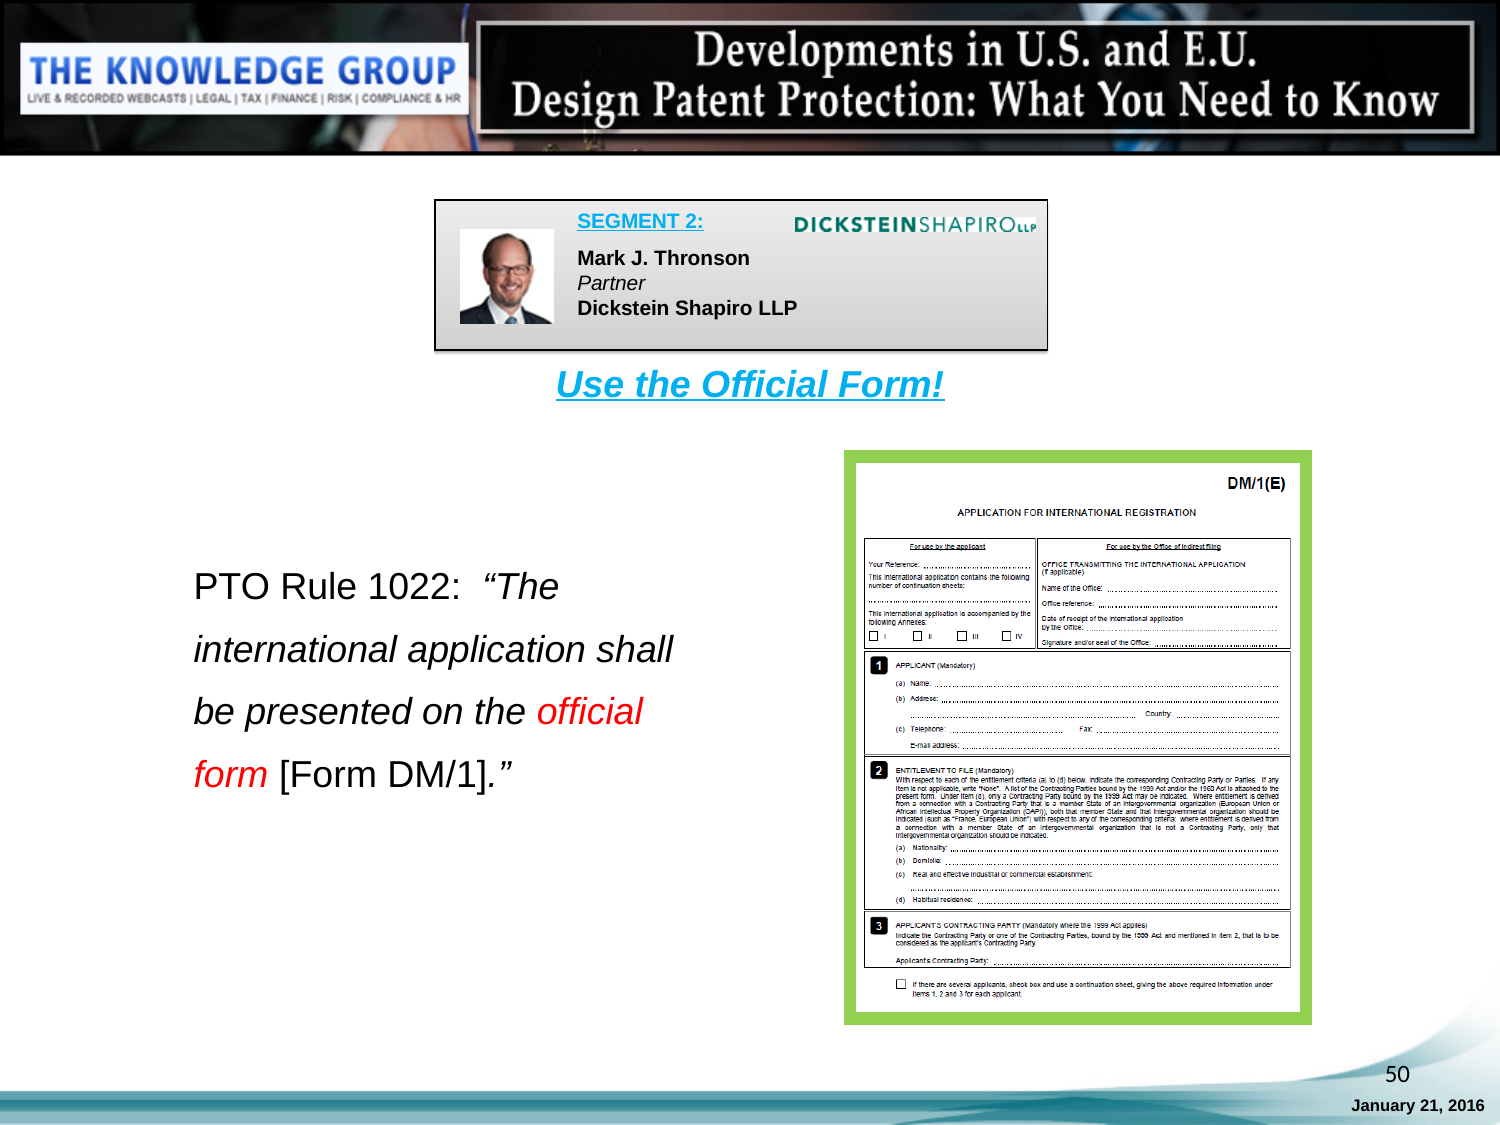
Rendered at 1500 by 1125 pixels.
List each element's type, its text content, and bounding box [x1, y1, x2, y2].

text_box PTO Rule 1022: “The international application shall be presented on the official form [Form DM/1].” [178, 537, 692, 803]
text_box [435, 199, 1048, 350]
picture [0, 0, 1500, 352]
text_box January 21, 2016 [1099, 1087, 1500, 1123]
text_box 50 [1074, 1042, 1425, 1103]
picture [0, 412, 1500, 1125]
text_box Use the Official Form! [0, 352, 1500, 412]
